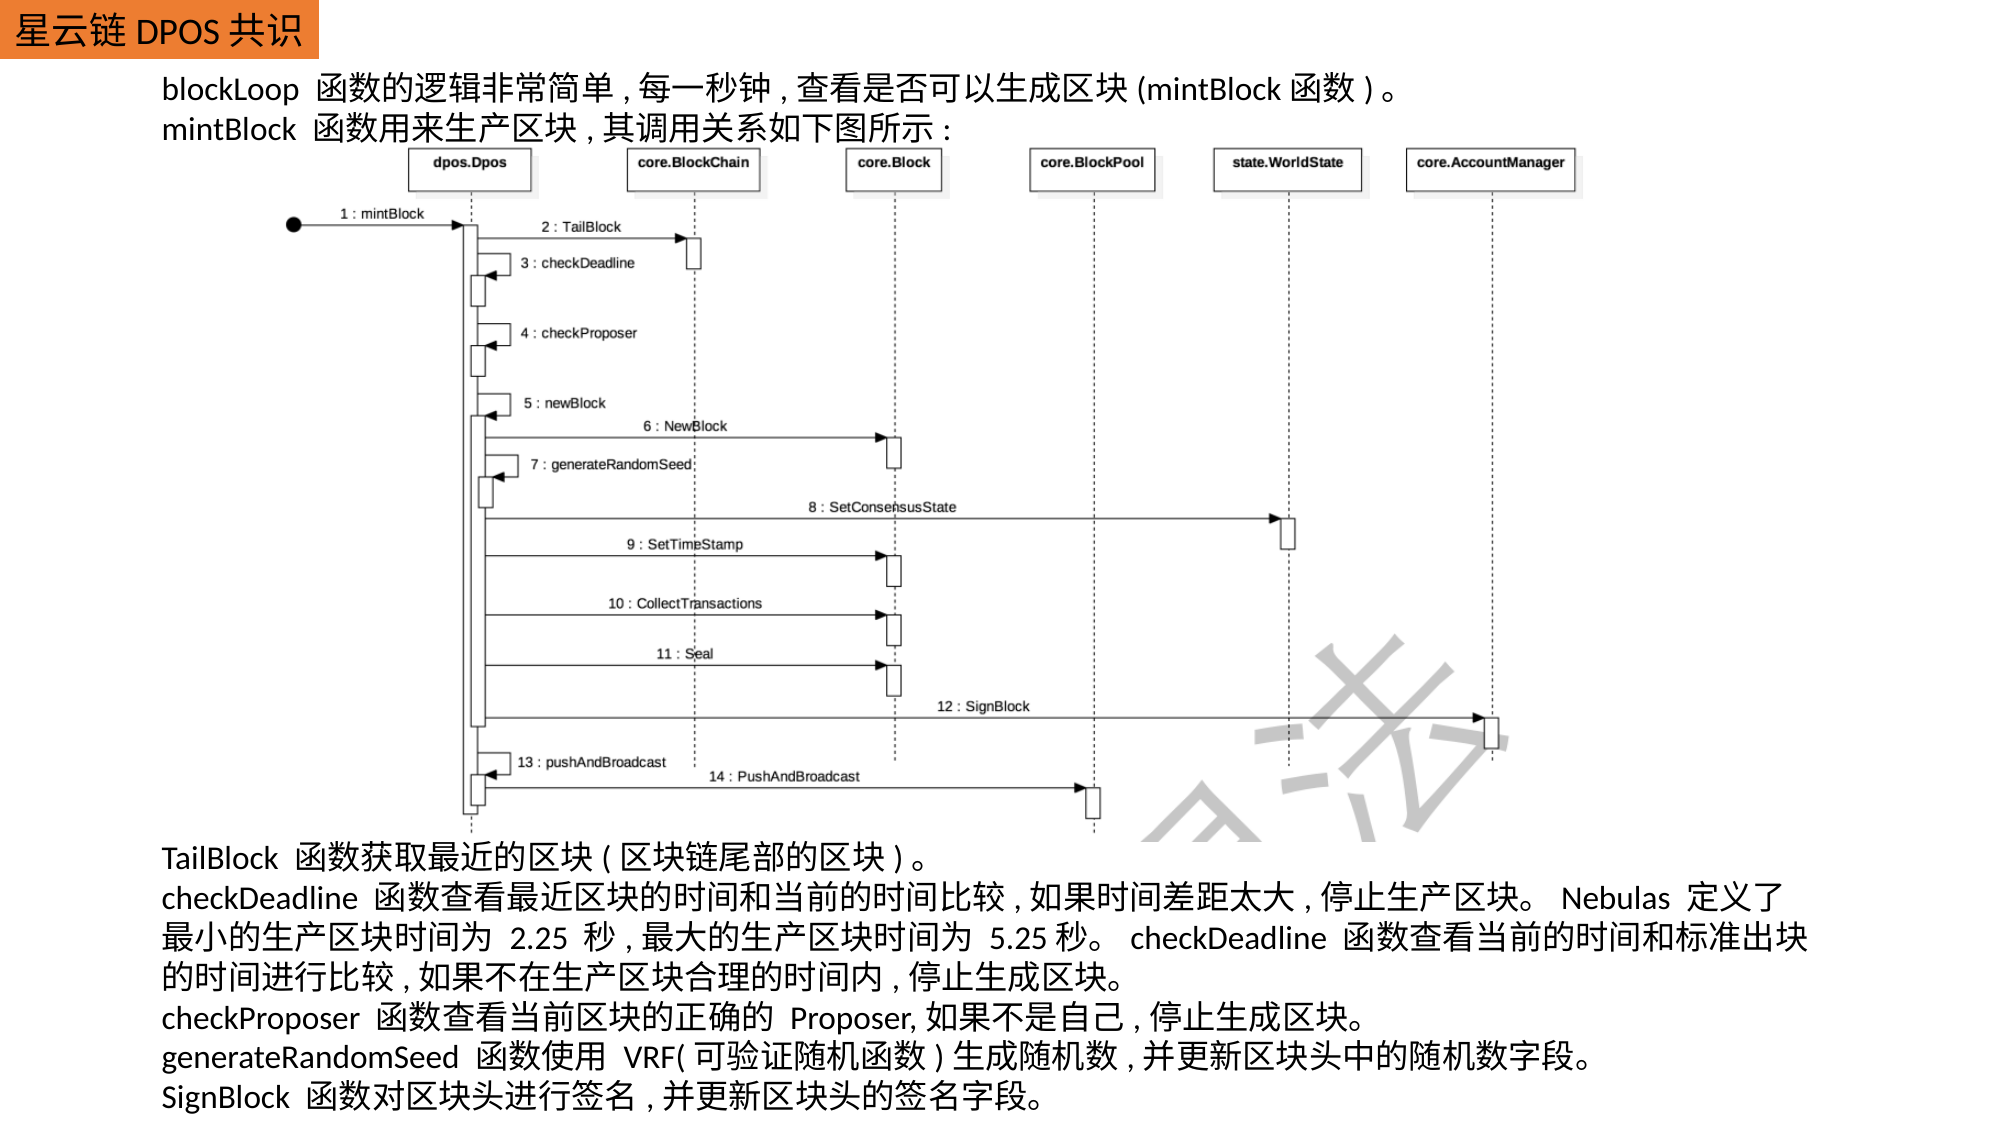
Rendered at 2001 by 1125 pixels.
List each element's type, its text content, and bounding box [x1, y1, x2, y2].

text_box 星云链DPOS共识 [0, 0, 319, 59]
picture [262, 111, 1594, 843]
text_box TailBlock 函数获取最近的区块(区块链尾部的区块)。 checkDeadline 函数查看最近区块的时间和当前的时间比较,如果时间差距太大,停止生产区块。Nebulas 定义了最小的生产区块时间为 2.25 秒,最大的生产区块时间为 5.25秒。checkDeadline 函数查看当前的时间和标准出块的时间进行比较,如果不在生产区块合理的时间内,停止生成区块。 checkProposer 函数查看当前区块的正确的 Proposer,如果不是自己,停止生成区块。 generateRandomSeed 函数使用 VRF(可验证随机函数)生成随机数,并更新区块头中的随机数字段。 SignBlock 函数对区块头进行签名,并更新区块头的签名字段。 [146, 828, 1824, 1123]
text_box blockLoop 函数的逻辑非常简单,每一秒钟,查看是否可以生成区块(mintBlock函数)。 mintBlock 函数用来生产区块,其调用关系如下图所示: [146, 59, 1824, 155]
